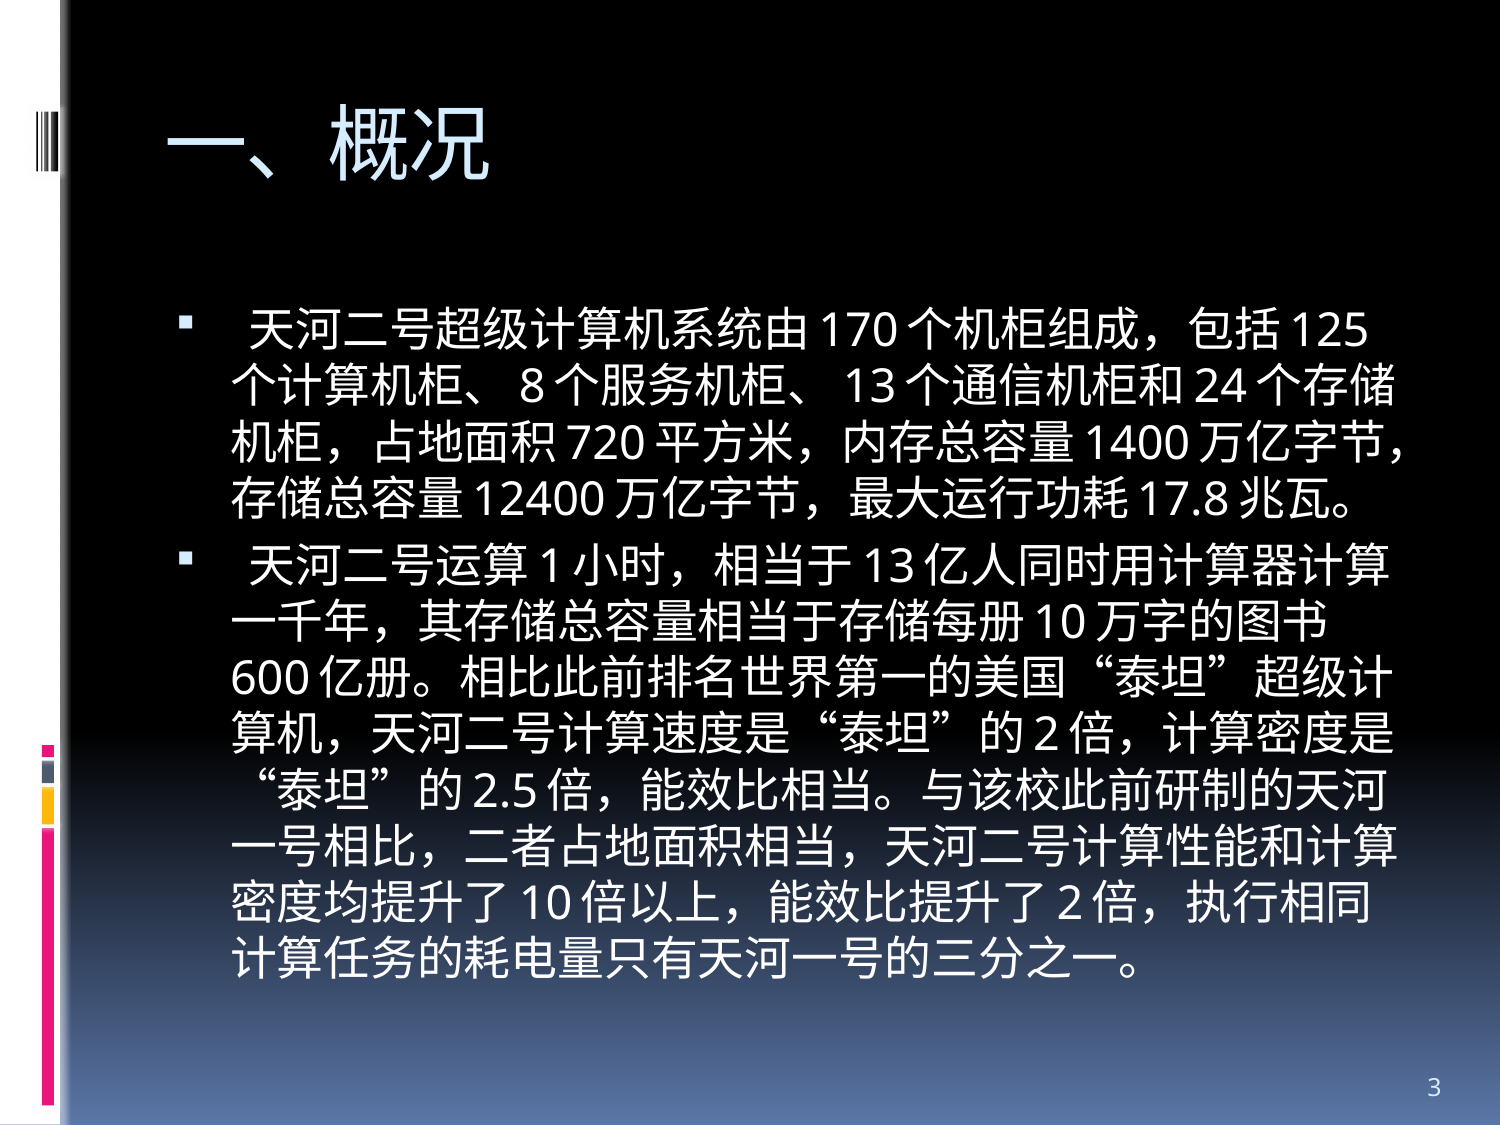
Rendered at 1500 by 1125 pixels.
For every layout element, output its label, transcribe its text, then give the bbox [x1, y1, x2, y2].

title 一、概况 [150, 83, 1425, 234]
slide_number 3 [1412, 1052, 1488, 1113]
list 天河二号超级计算机系统由170个机柜组成，包括125个计算机柜、8个服务机柜、13个通信机柜和24个存储机柜，占地面积720平方米，内存总容量1400万亿字节，存储总容量12400万亿字节，最大运行功耗17.8兆瓦。 天河二号运算1小时，相当于13亿人同时用计算器计算一千年，其存储总容量相当于存储每册10万字的图书600亿册。相比此前排名世界第一的美国“泰坦”超级计算机，天河二号计算速度是“泰坦”的2倍，计算密度是“泰坦”的2.5倍，能效比相当。与该校此前研制的天河一号相比，二者占地面积相当，天河二号计算性能和计算密度均提升了10倍以上，能效比提升了2倍，执行相同计算任务的耗电量只有天河一号的三分之一。 [150, 292, 1425, 1043]
